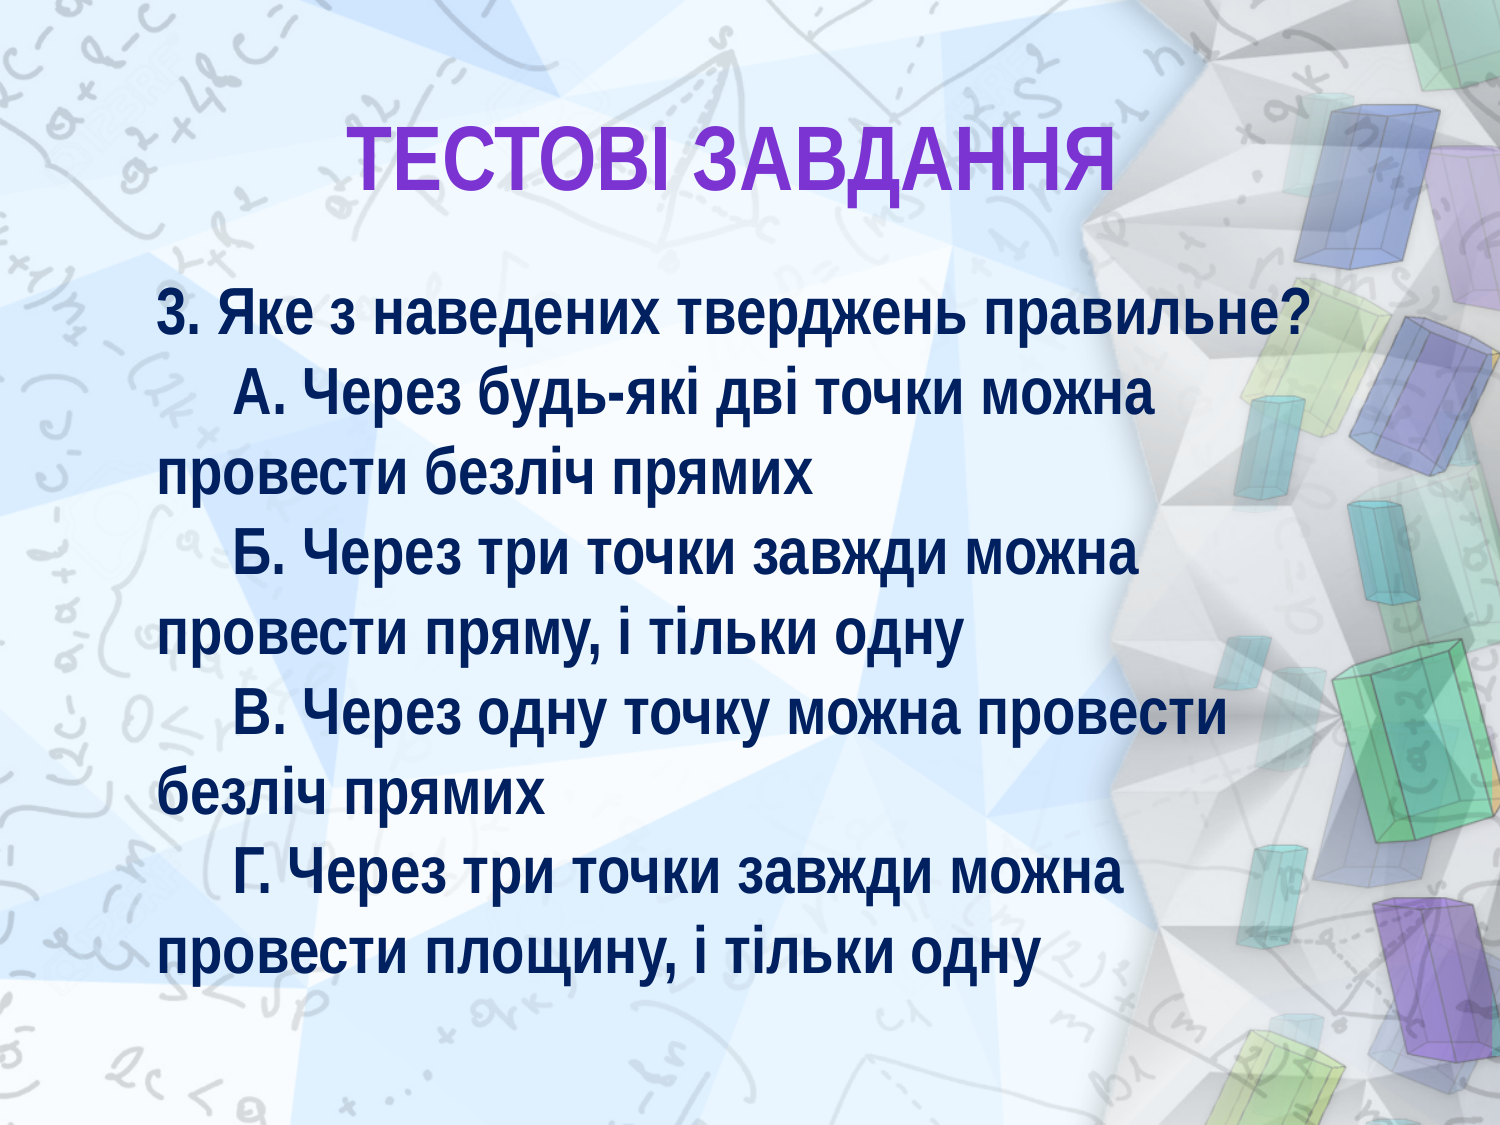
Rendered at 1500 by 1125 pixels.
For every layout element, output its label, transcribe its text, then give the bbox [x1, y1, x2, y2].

picture [0, 0, 1500, 1125]
text_box 3. Яке з наведених тверджень правильне? А. Через будь-які дві точки можна провести безліч прямих Б. Через три точки завжди можна провести пряму, і тільки одну В. Через одну точку можна провести безліч прямих Г. Через три точки завжди можна провести площину, і тільки одну [141, 255, 1382, 1000]
title Тестові завдання [112, 78, 1353, 231]
